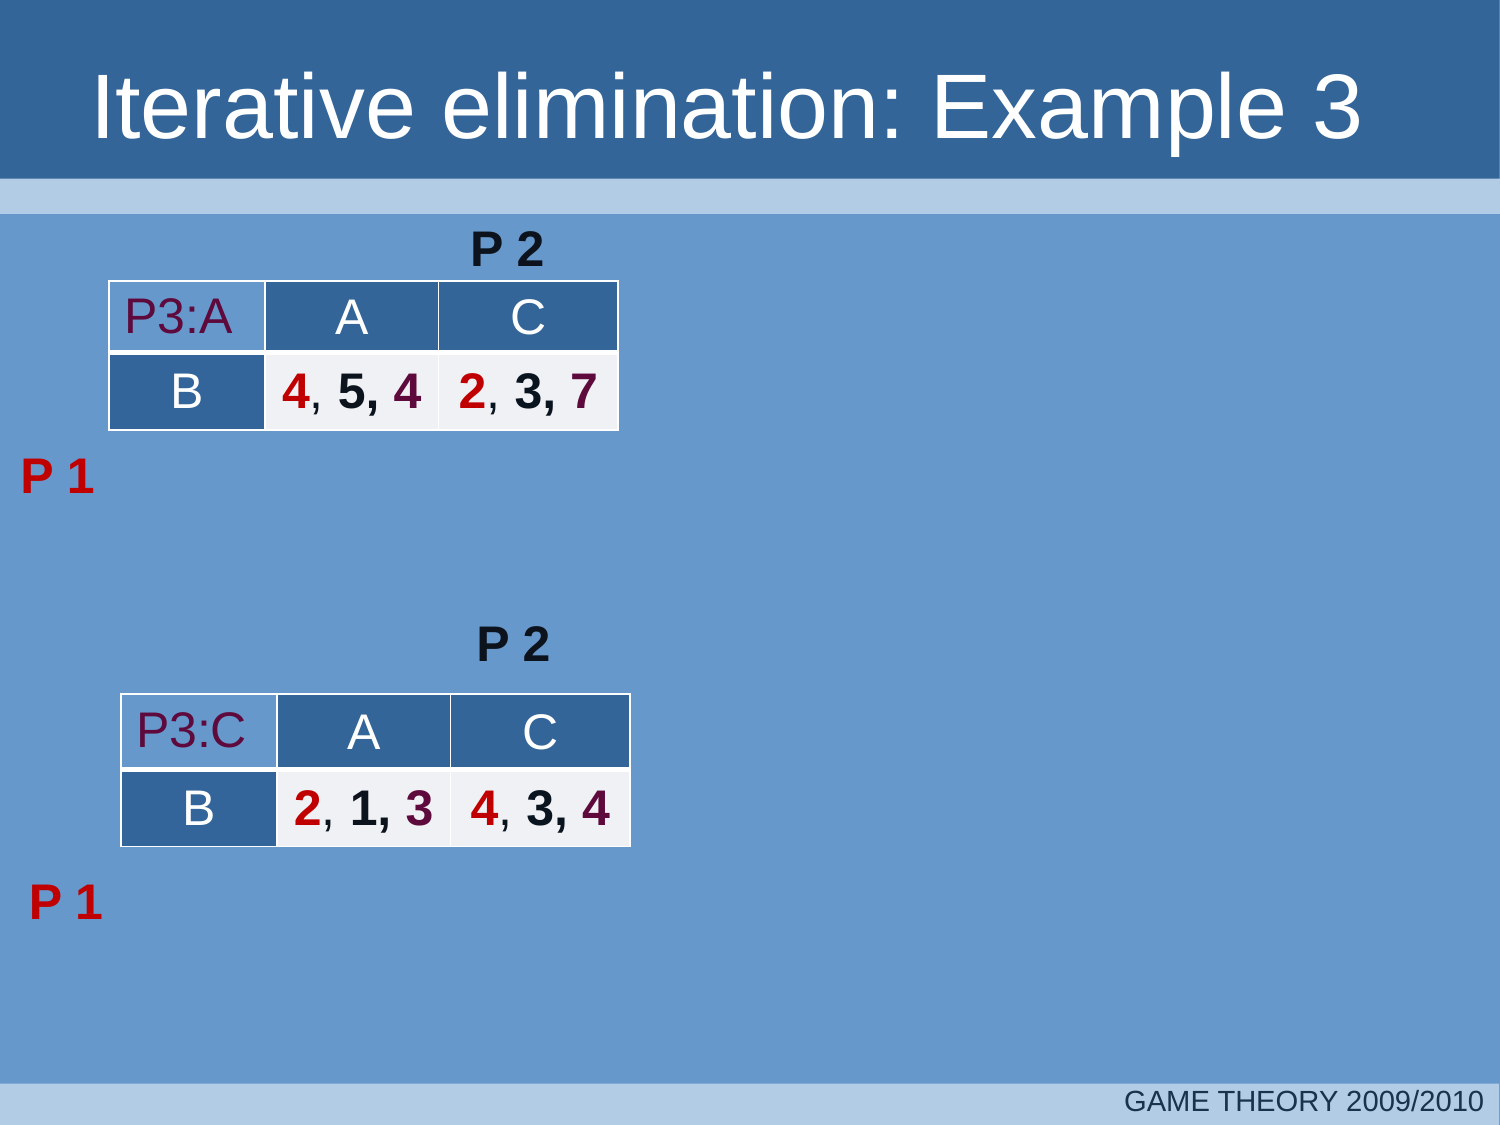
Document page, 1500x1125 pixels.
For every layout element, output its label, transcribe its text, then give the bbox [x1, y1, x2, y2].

text_box P 2 [414, 209, 601, 284]
text_box P 2 [420, 604, 607, 680]
text_box GAME THEORY 2009/2010 [1109, 1075, 1500, 1125]
title Iterative elimination: Example 3 [74, 42, 1436, 162]
table_cell B [122, 772, 276, 846]
table_cell 4, 3, 4 [451, 772, 629, 846]
table_cell 2, 3, 7 [439, 355, 617, 429]
table_cell B [110, 355, 264, 429]
table_cell 2, 1, 3 [278, 772, 450, 846]
table_header P3:A [110, 282, 264, 350]
text_box P 1 [0, 861, 132, 937]
table_cell 4, 5, 4 [266, 355, 438, 429]
table_header A [266, 282, 438, 350]
table_header C [439, 282, 617, 350]
table_header A [278, 695, 450, 767]
table_header P3:C [122, 695, 276, 767]
text_box P 1 [0, 436, 116, 512]
table_header C [451, 695, 629, 767]
